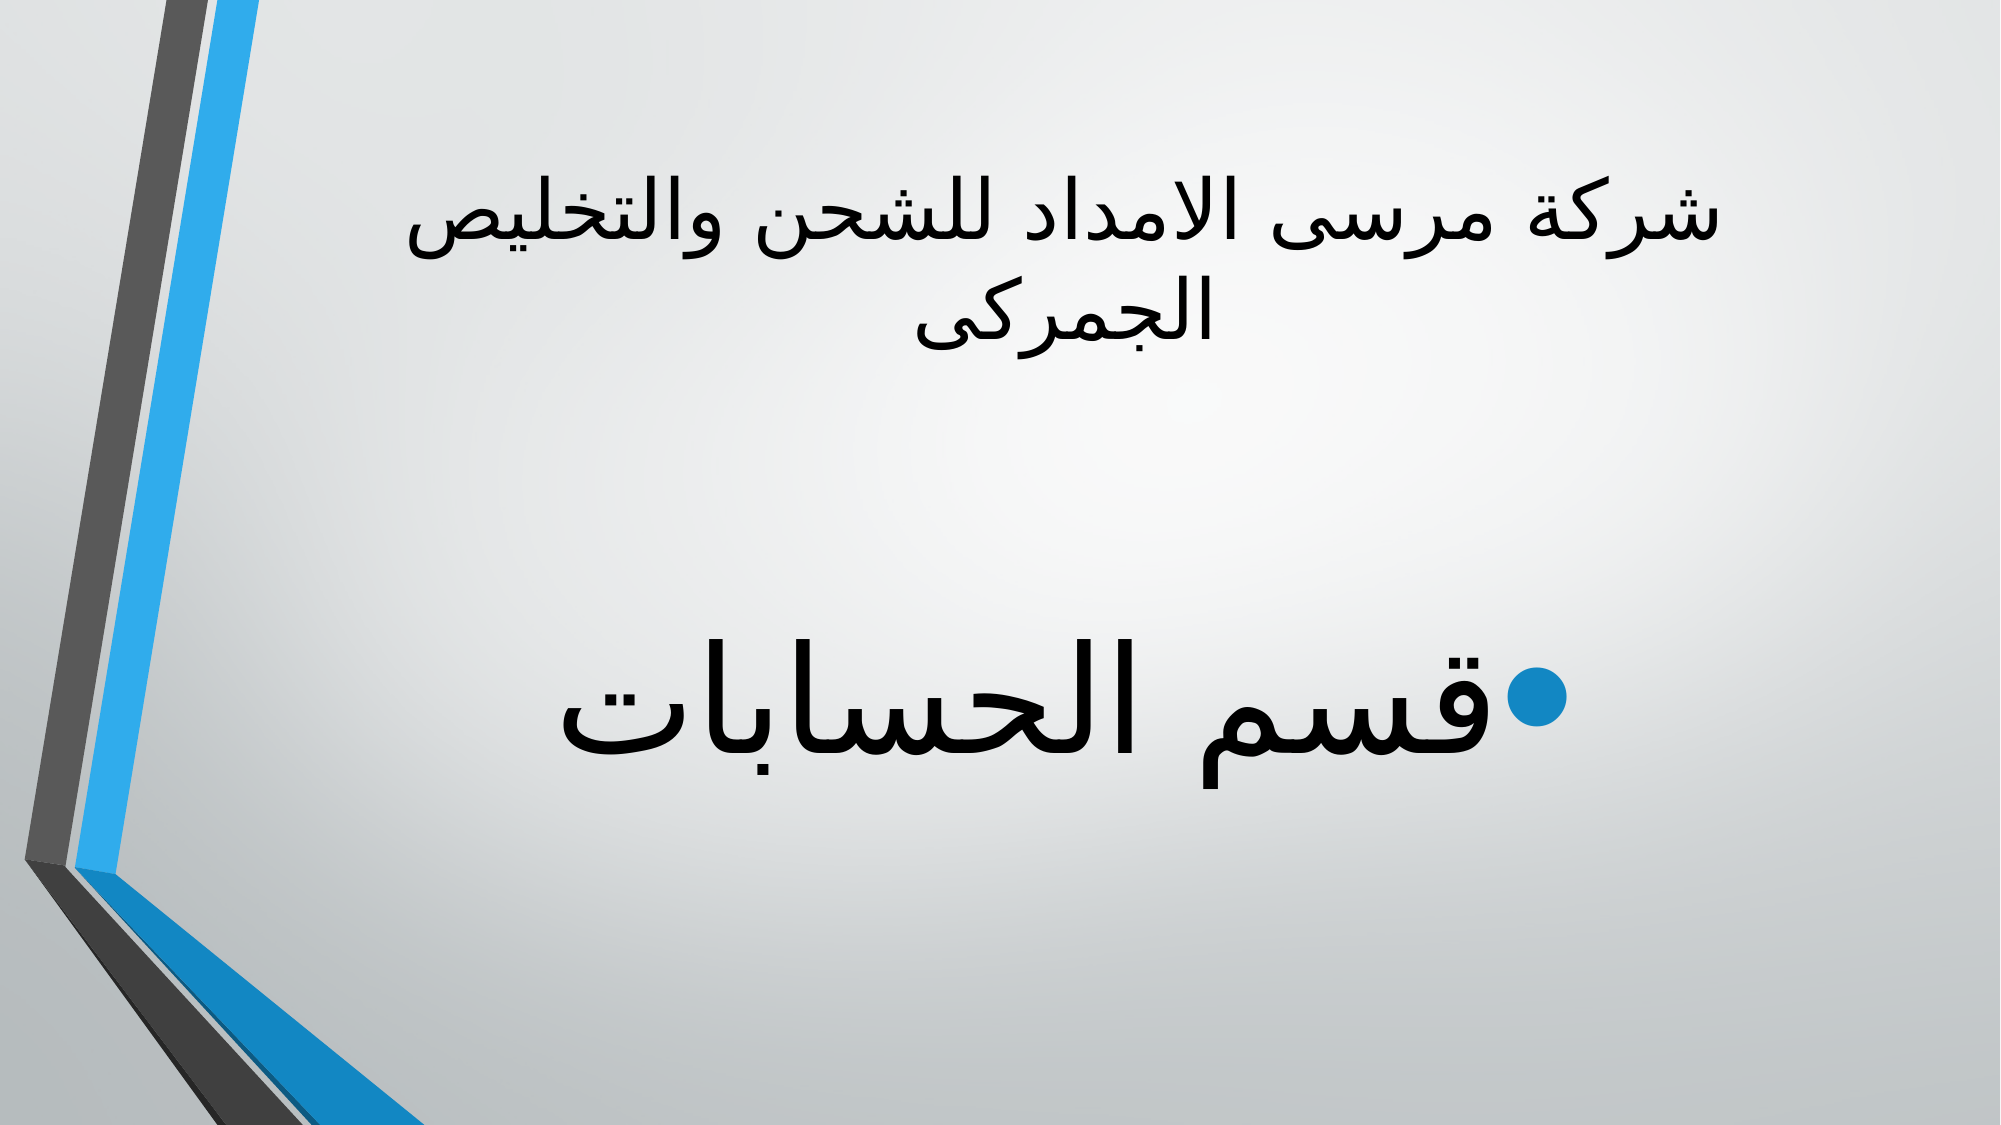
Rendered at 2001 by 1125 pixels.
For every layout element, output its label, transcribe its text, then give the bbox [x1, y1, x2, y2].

list قسم الحسابات [243, 437, 1887, 950]
title شركة مرسى الامداد للشحن والتخليص الجمركى [243, 112, 1887, 400]
